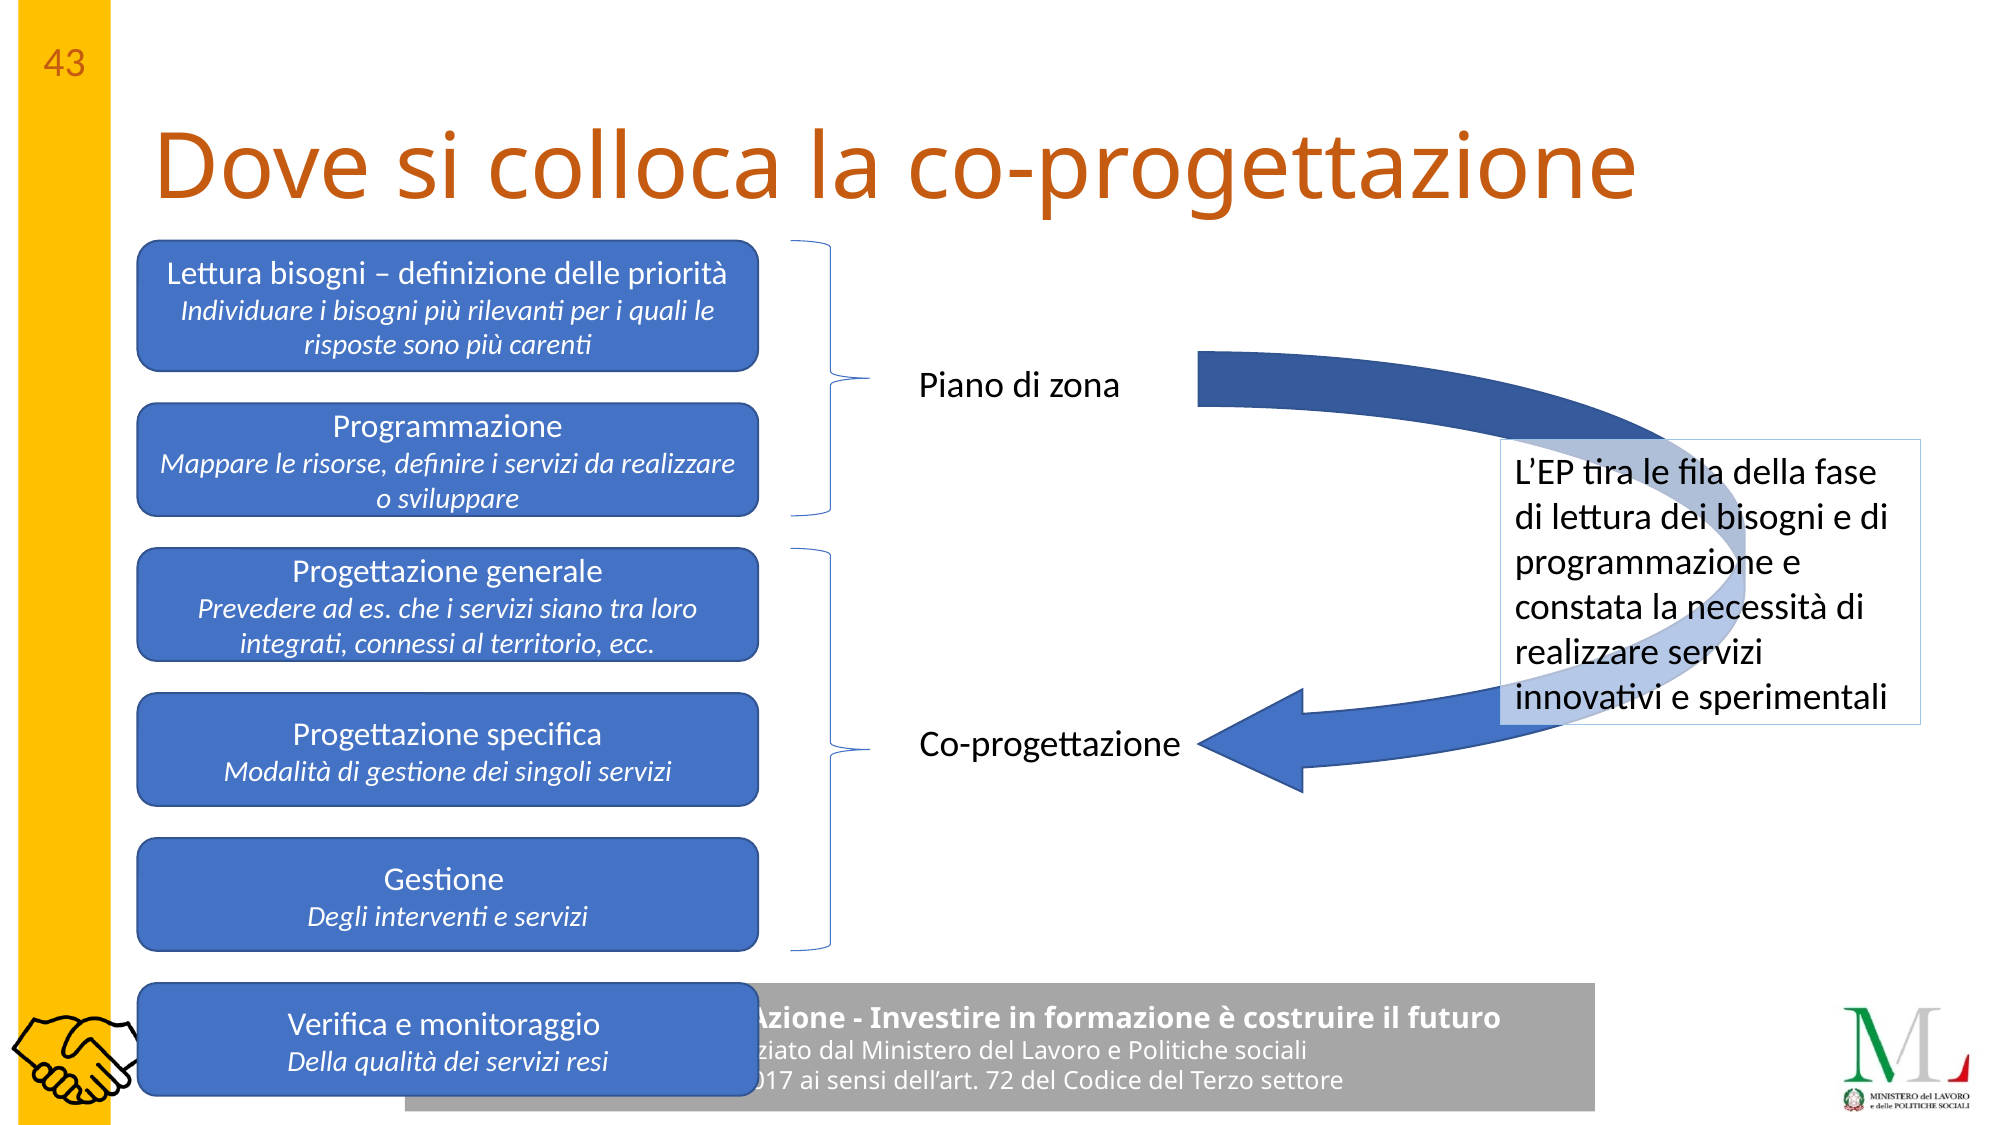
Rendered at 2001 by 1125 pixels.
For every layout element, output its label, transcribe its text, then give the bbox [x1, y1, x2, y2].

text_box Progettazione specifica Modalità di gestione dei singoli servizi [136, 692, 760, 807]
text_box Piano di zona [904, 352, 1136, 412]
text_box [1196, 685, 1564, 794]
text_box Co-progettazione [904, 712, 1197, 772]
picture [10, 1009, 149, 1109]
text_box Programmazione Mappare le risorse, definire i servizi da realizzare o sviluppare [136, 402, 760, 517]
text_box Verifica e monitoraggio Della qualità dei servizi resi [136, 982, 760, 1097]
title Dove si colloca la co-progettazione [137, 59, 1863, 278]
text_box [1197, 351, 1666, 439]
text_box [790, 240, 871, 517]
text_box Lettura bisogni – definizione delle priorità Individuare i bisogni più rilevanti per i quali le risposte sono più carenti [136, 239, 760, 373]
text_box Progettazione generale Prevedere ad es. che i servizi siano tra loro integrati, connessi al territorio, ecc. [136, 547, 760, 662]
slide_number 43 [1911, 1057, 1995, 1118]
text_box Gestione Degli interventi e servizi [136, 837, 760, 952]
text_box L’EP tira le fila della fase di lettura dei bisogni e di programmazione e constata la necessità di realizzare servizi innovativi e sperimentali [1500, 439, 1921, 725]
text_box [790, 547, 871, 952]
picture [1826, 1006, 1987, 1112]
